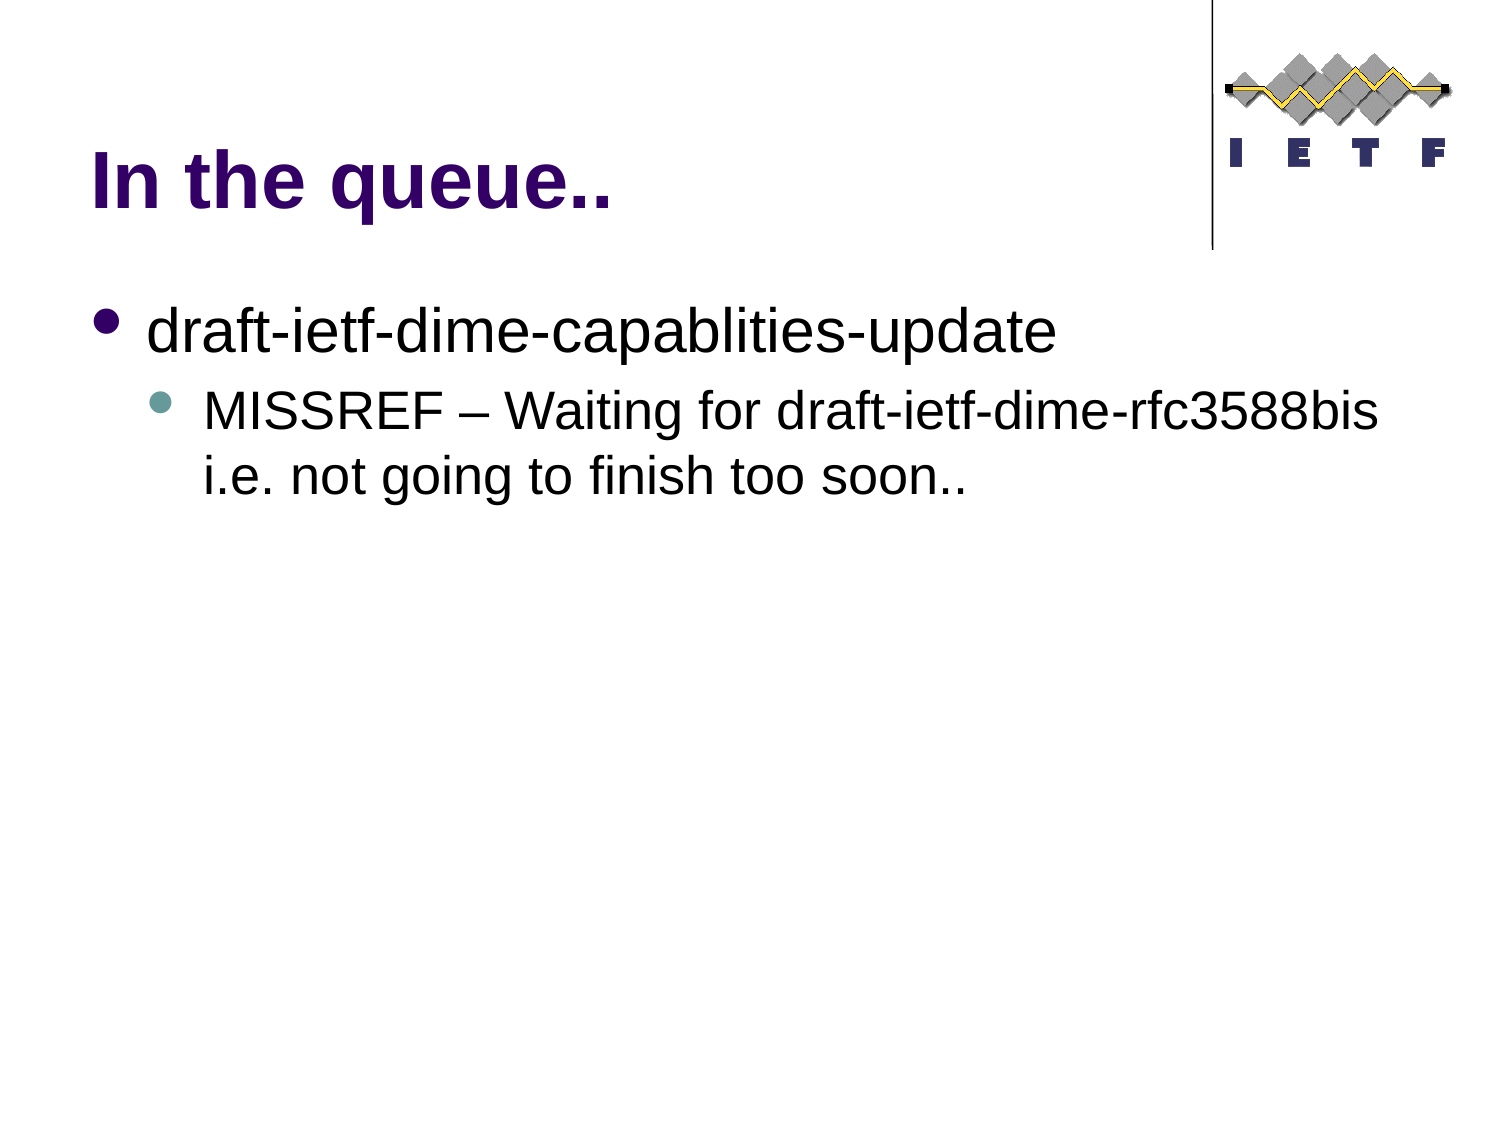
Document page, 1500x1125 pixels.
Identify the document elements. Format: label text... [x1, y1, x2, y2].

list draft-ietf-dime-capablities-update MISSREF – Waiting for draft-ietf-dime-rfc3588bis i.e. not going to finish too soon.. [74, 281, 1426, 1006]
picture [1212, 37, 1463, 181]
title In the queue.. [74, 19, 1201, 233]
